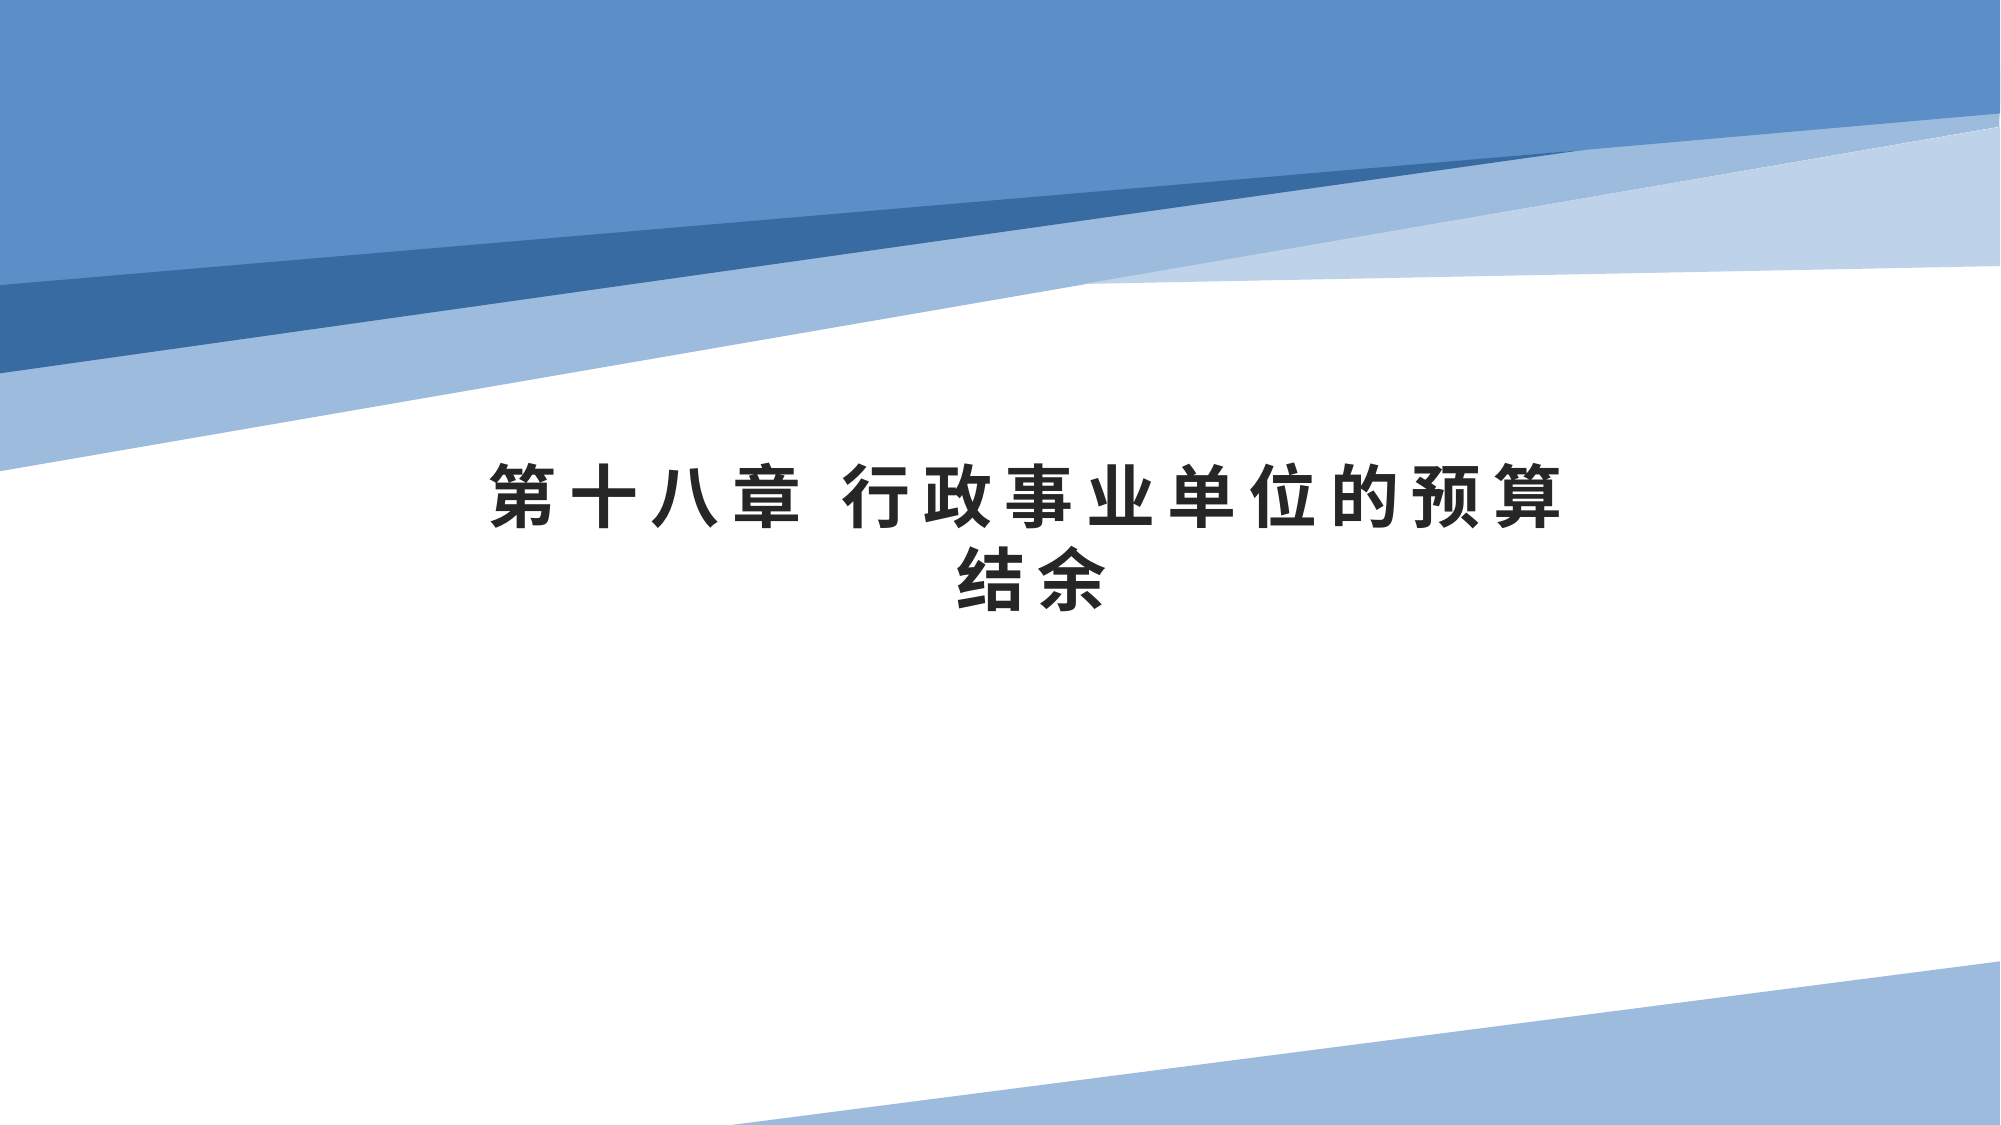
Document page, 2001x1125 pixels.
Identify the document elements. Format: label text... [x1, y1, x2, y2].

title 第十八章 行政事业单位的预算结余 [447, 443, 1616, 627]
